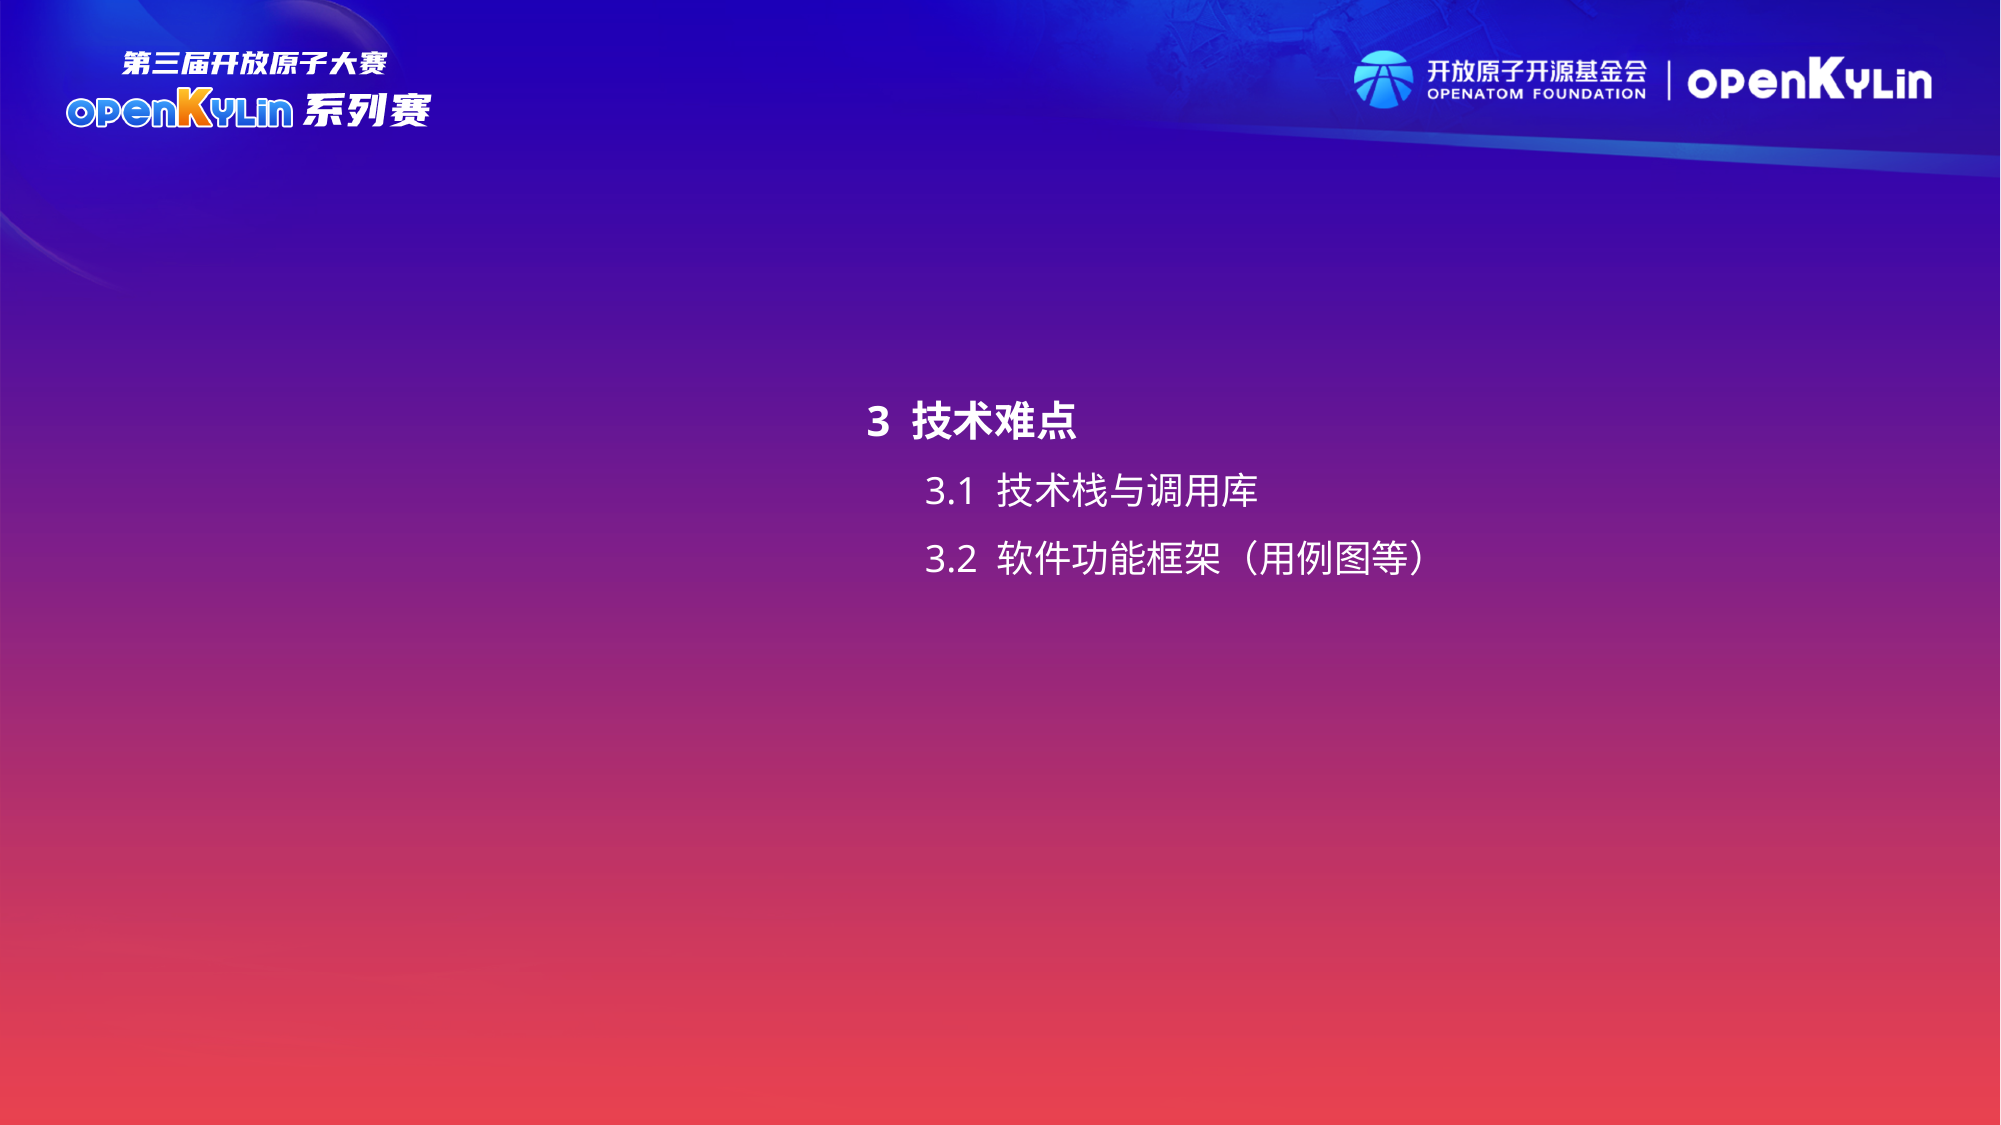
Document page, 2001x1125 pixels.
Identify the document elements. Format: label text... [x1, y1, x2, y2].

text_box 3 技术难点 3.1 技术栈与调用库 3.2 软件功能框架（用例图等） [851, 362, 1462, 587]
picture [0, 0, 2001, 1125]
